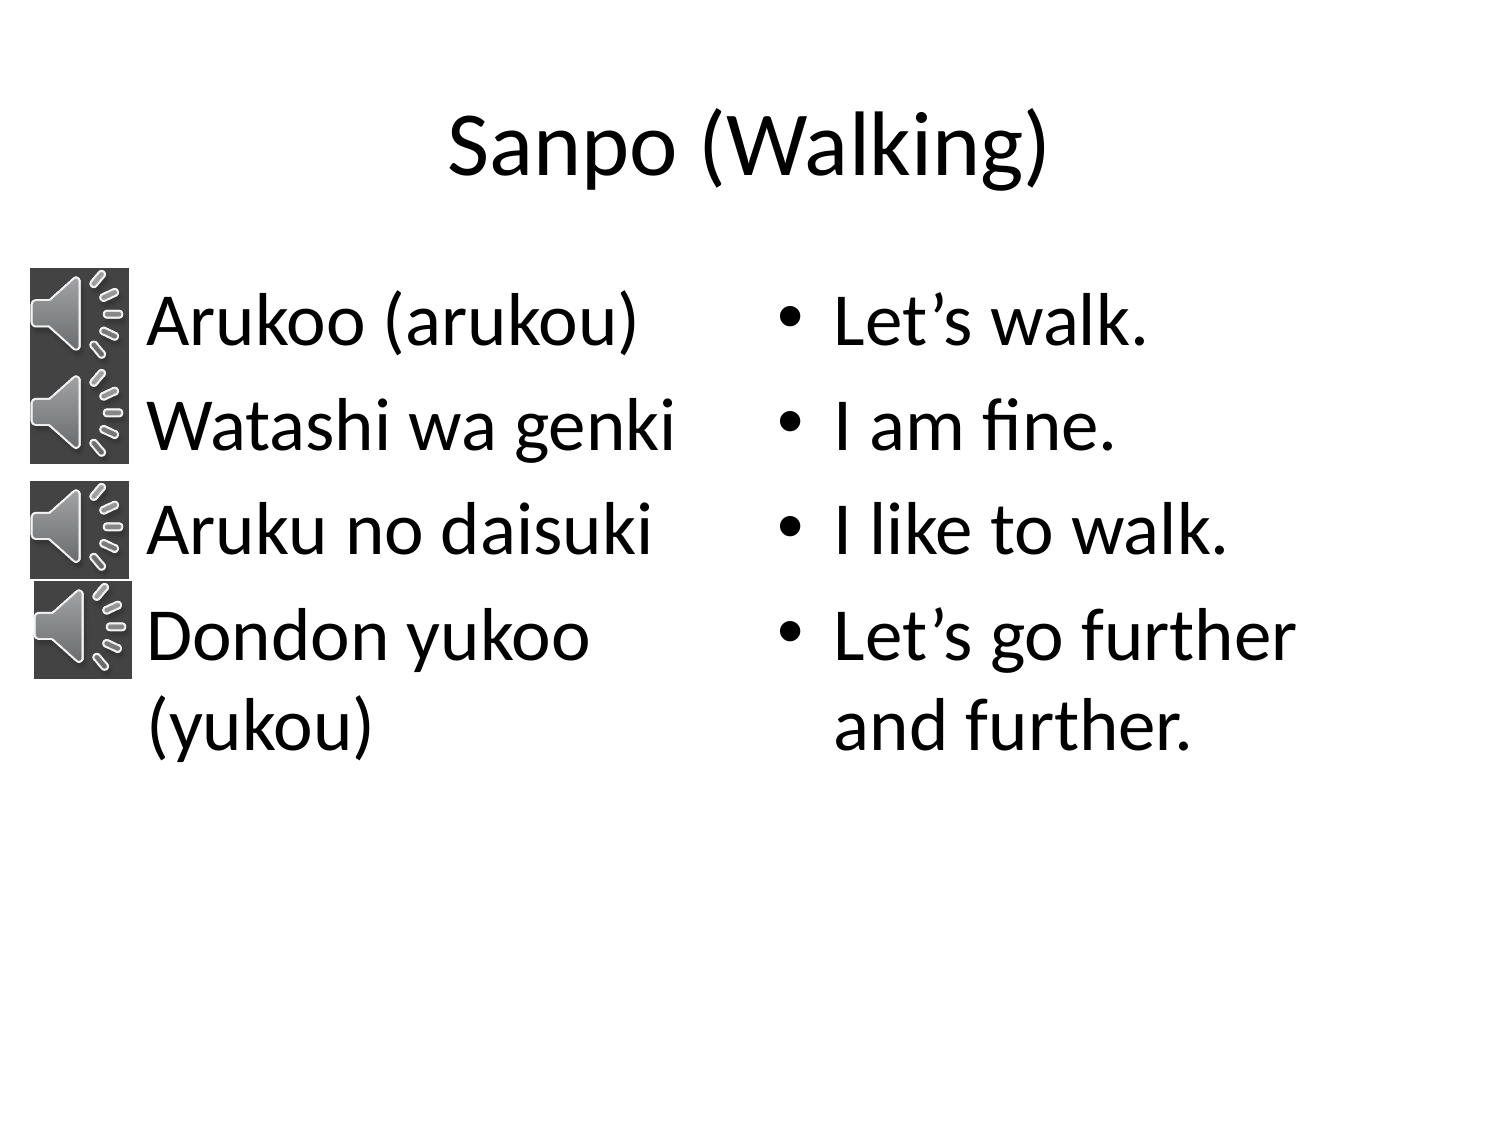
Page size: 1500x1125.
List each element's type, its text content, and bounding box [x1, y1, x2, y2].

picture [29, 266, 130, 466]
picture [29, 479, 134, 681]
title Sanpo (Walking) [75, 45, 1425, 233]
list Arukoo (arukou) Watashi wa genki Aruku no daisuki Dondon yukoo (yukou) [75, 262, 738, 1005]
list Let’s walk. I am fine. I like to walk. Let’s go further and further. [762, 262, 1425, 1005]
